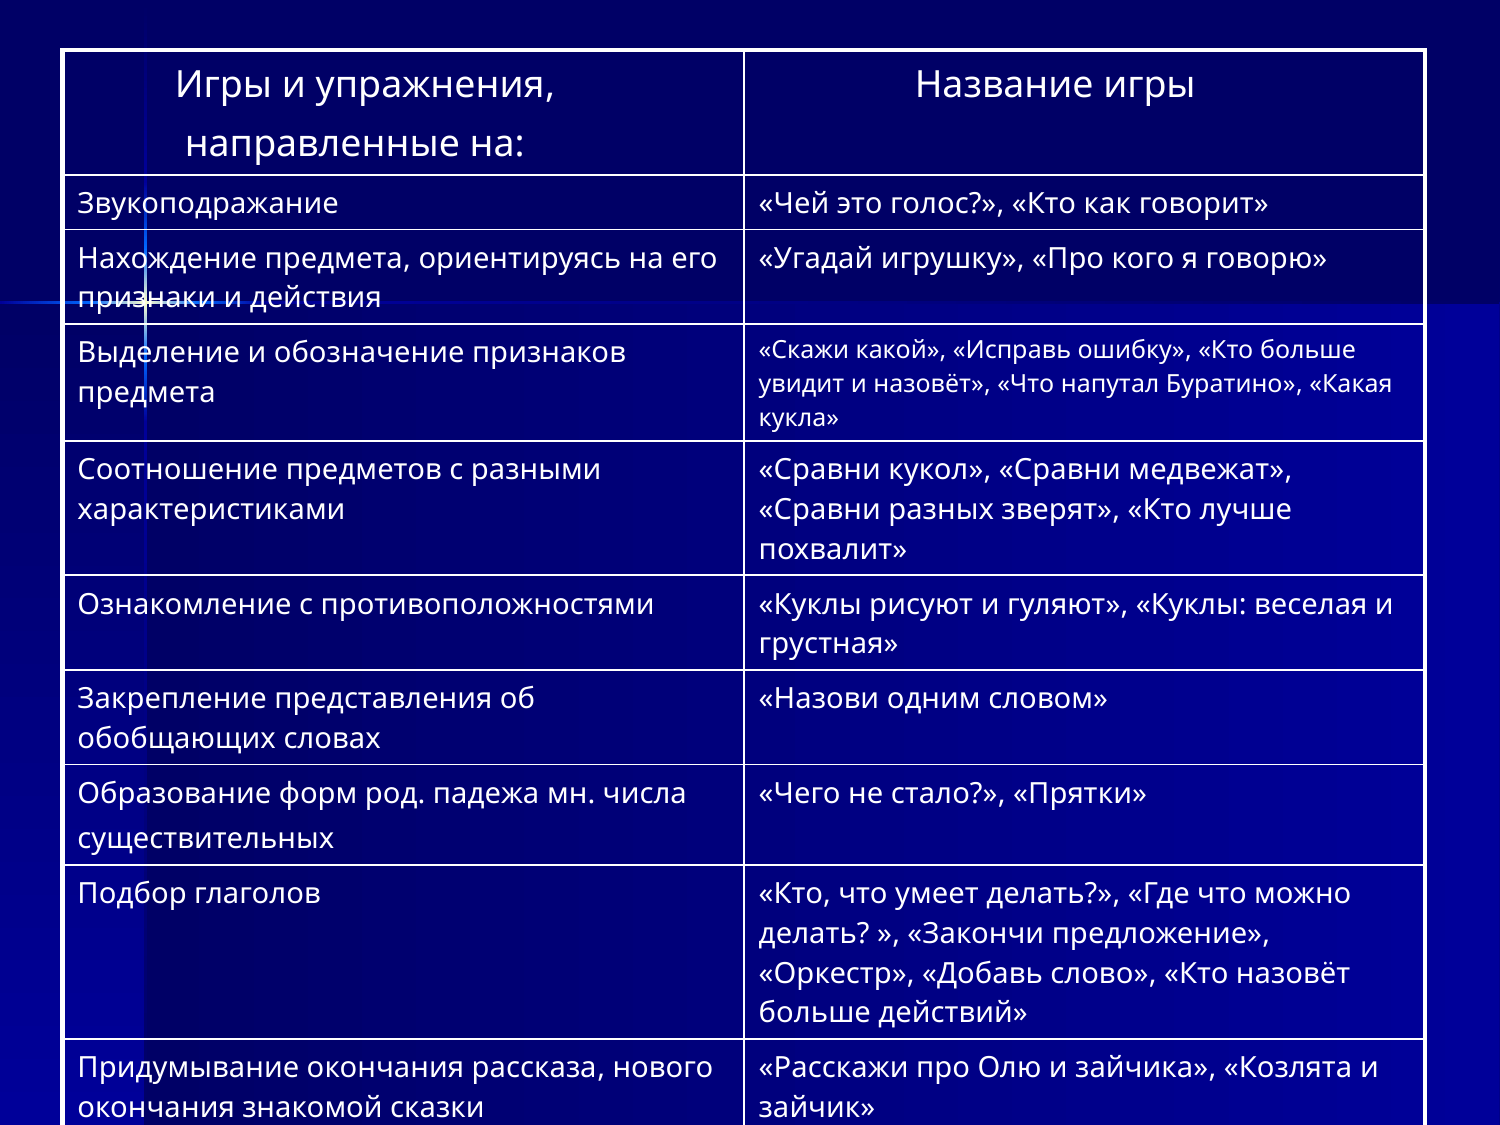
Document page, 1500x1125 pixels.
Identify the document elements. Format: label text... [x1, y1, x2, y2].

table_cell «Кто, что умеет делать?», «Где что можно делать? », «Закончи предложение», «Оркестр», «Добавь слово», «Кто назовёт больше действий» [745, 866, 1423, 1038]
table_cell «Скажи какой», «Исправь ошибку», «Кто больше увидит и назовёт», «Что напутал Буратино», «Какая кукла» [745, 325, 1423, 440]
table_cell Придумывание окончания рассказа, нового окончания знакомой сказки [65, 1040, 743, 1125]
table_cell Выделение и обозначение признаков предмета [65, 325, 743, 440]
table_cell «Угадай игрушку», «Про кого я говорю» [745, 230, 1423, 323]
table_cell «Назови одним словом» [745, 671, 1423, 764]
table_cell «Сравни кукол», «Сравни медвежат», «Сравни разных зверят», «Кто лучше похвалит» [745, 442, 1423, 574]
table_cell «Чего не стало?», «Прятки» [745, 765, 1423, 864]
table_header Название игры [745, 52, 1423, 174]
table_cell Образование форм род. падежа мн. числа существительных [65, 765, 743, 864]
table_cell «Расскажи про Олю и зайчика», «Козлята и зайчик» [745, 1040, 1423, 1125]
table_cell Ознакомление с противоположностями [65, 576, 743, 669]
table_cell Подбор глаголов [65, 866, 743, 1038]
table_cell Соотношение предметов с разными характеристиками [65, 442, 743, 574]
table_cell Нахождение предмета, ориентируясь на его признаки и действия [65, 230, 743, 323]
table_cell Звукоподражание [65, 176, 743, 229]
table_cell Закрепление представления об обобщающих словах [65, 671, 743, 764]
table_cell «Куклы рисуют и гуляют», «Куклы: веселая и грустная» [745, 576, 1423, 669]
table_header Игры и упражнения, направленные на: [65, 52, 743, 174]
table_cell «Чей это голос?», «Кто как говорит» [745, 176, 1423, 229]
